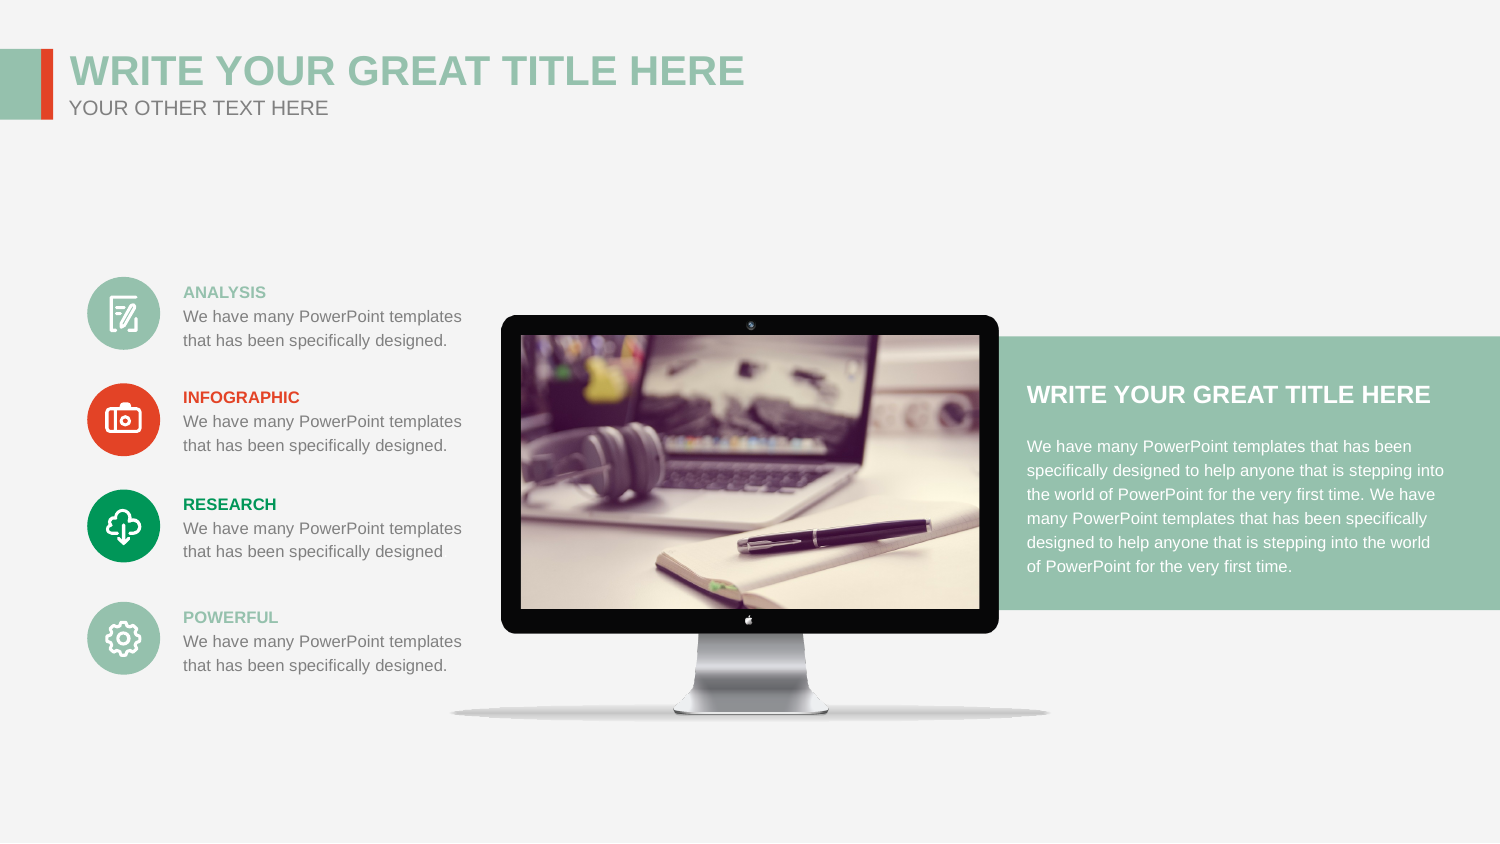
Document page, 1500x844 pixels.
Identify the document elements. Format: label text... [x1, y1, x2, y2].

text_box [1055, 336, 1500, 611]
text_box [87, 489, 161, 563]
text_box [87, 276, 161, 350]
text_box ANALYSIS We have many PowerPoint templates that has been specifically designed. [183, 278, 479, 350]
text_box WRITE YOUR GREAT TITLE HERE [55, 36, 761, 102]
text_box WRITE YOUR GREAT TITLE HERE We have many PowerPoint templates that has been specifically designed to help anyone that is stepping into the world of PowerPoint for the very first time. We have many PowerPoint templates that has been specifically designed to help anyone that is stepping into the world of PowerPoint for the very first time. [1055, 372, 1447, 576]
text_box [0, 48, 54, 120]
text_box RESEARCH We have many PowerPoint templates that has been specifically designed. [183, 489, 443, 562]
text_box POWERFUL We have many PowerPoint templates that has been specifically designed. [183, 602, 443, 675]
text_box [105, 508, 142, 546]
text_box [104, 402, 142, 434]
text_box INFOGRAPHIC We have many PowerPoint templates that has been specifically designed. [183, 382, 443, 455]
text_box [87, 601, 161, 675]
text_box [109, 295, 138, 333]
text_box [87, 383, 161, 457]
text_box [105, 620, 142, 658]
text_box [448, 315, 1052, 722]
text_box YOUR OTHER TEXT HERE [54, 86, 344, 127]
